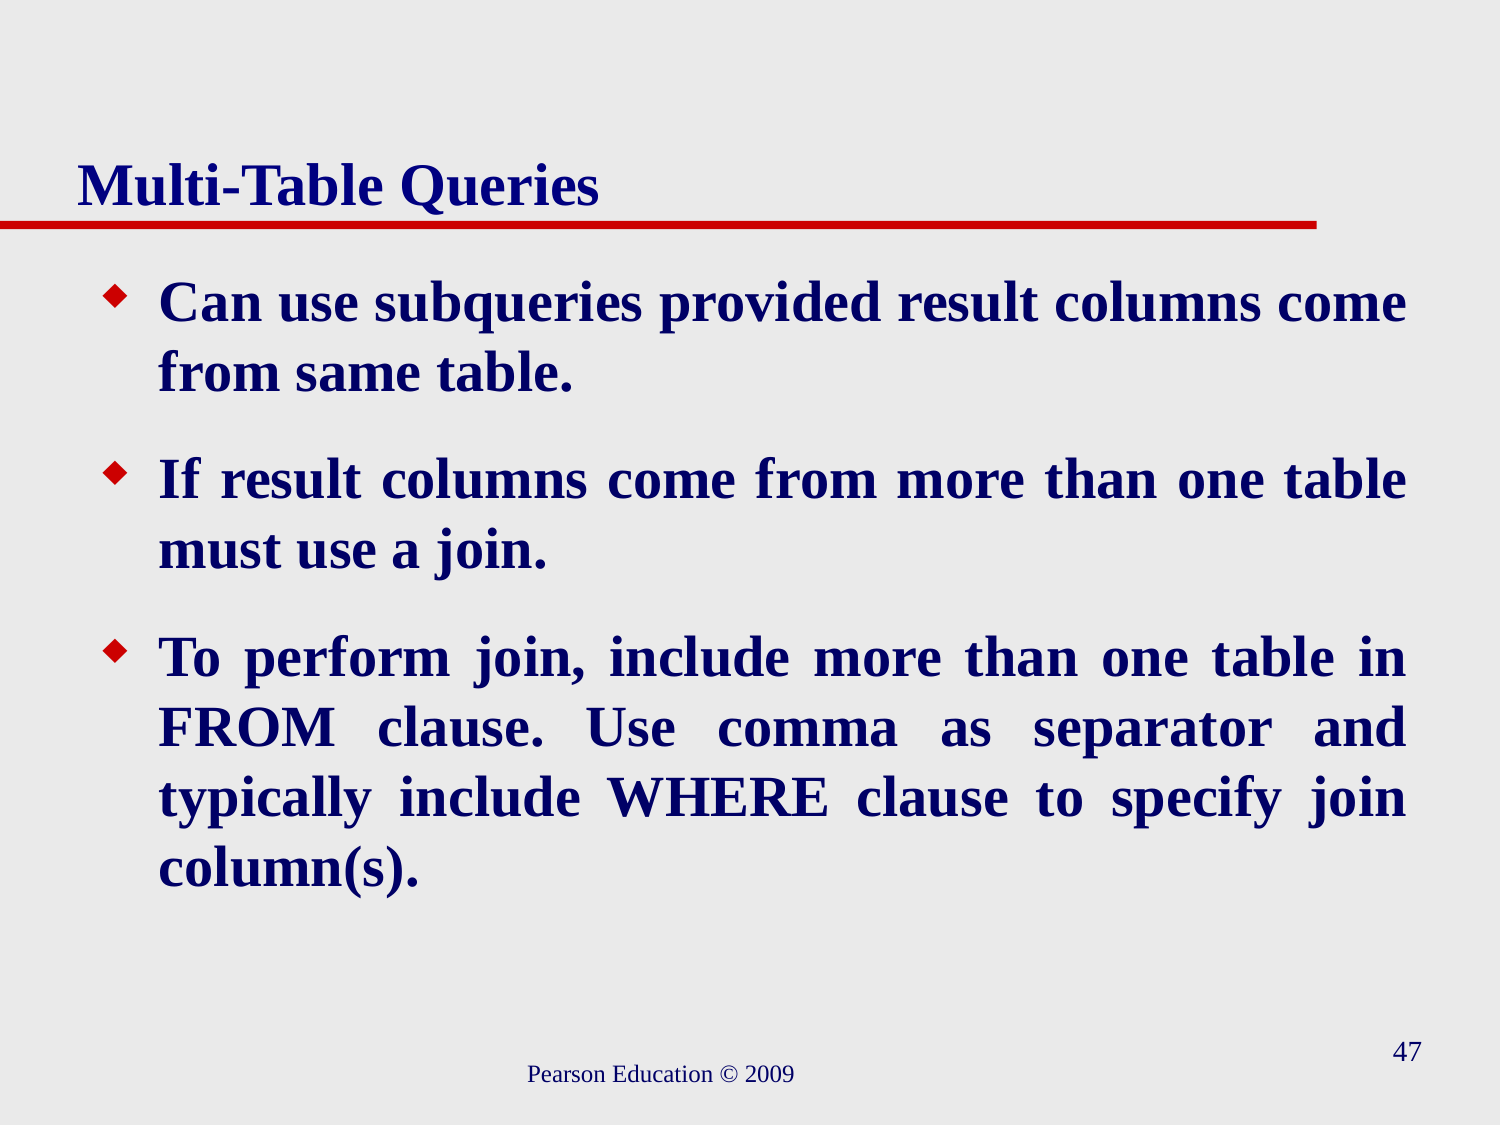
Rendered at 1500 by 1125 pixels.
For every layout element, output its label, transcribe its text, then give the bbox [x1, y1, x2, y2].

text_box Pearson Education © 2009 [512, 1050, 1038, 1095]
list Can use subqueries provided result columns come from same table. If result columns come from more than one table must use a join. To perform join, include more than one table in FROM clause. Use comma as separator and typically include WHERE clause to specify join column(s). [87, 255, 1424, 931]
slide_number 47 [1124, 1012, 1438, 1088]
title Multi-Table Queries [62, 43, 1338, 226]
